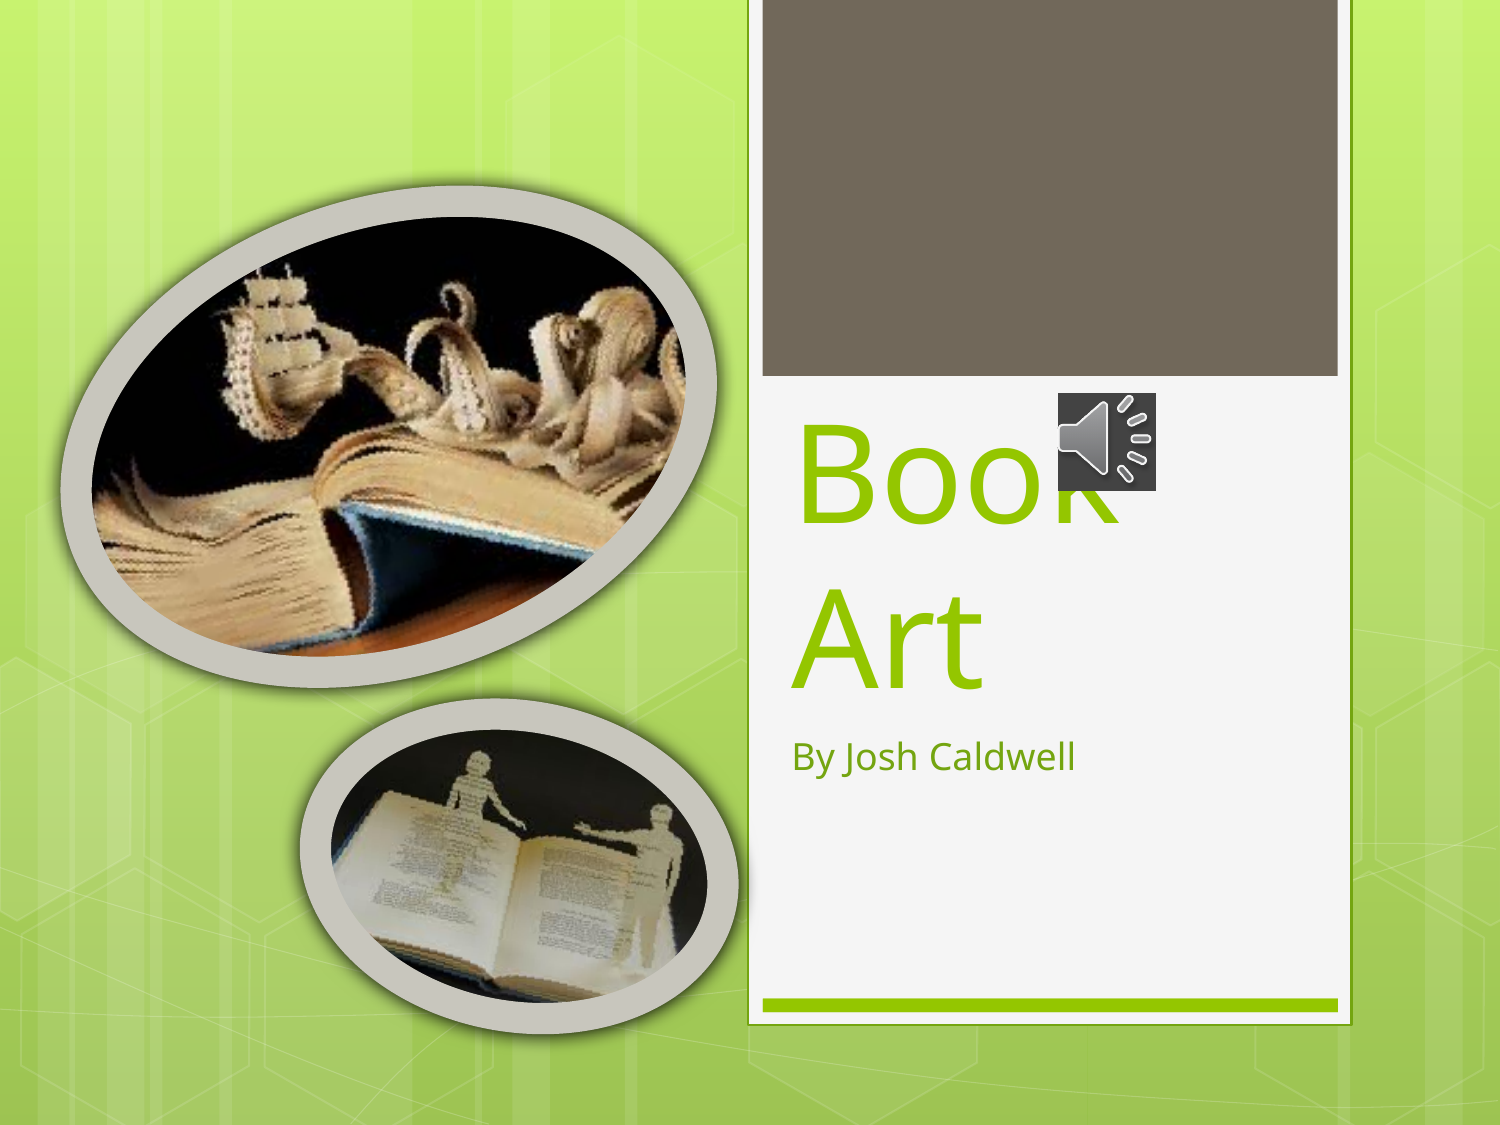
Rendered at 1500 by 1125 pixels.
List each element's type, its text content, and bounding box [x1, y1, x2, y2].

subtitle By Josh Caldwell [776, 725, 1320, 933]
picture [66, 213, 711, 660]
picture [1056, 391, 1158, 492]
picture [313, 716, 725, 1017]
title Book Art [776, 444, 1320, 724]
